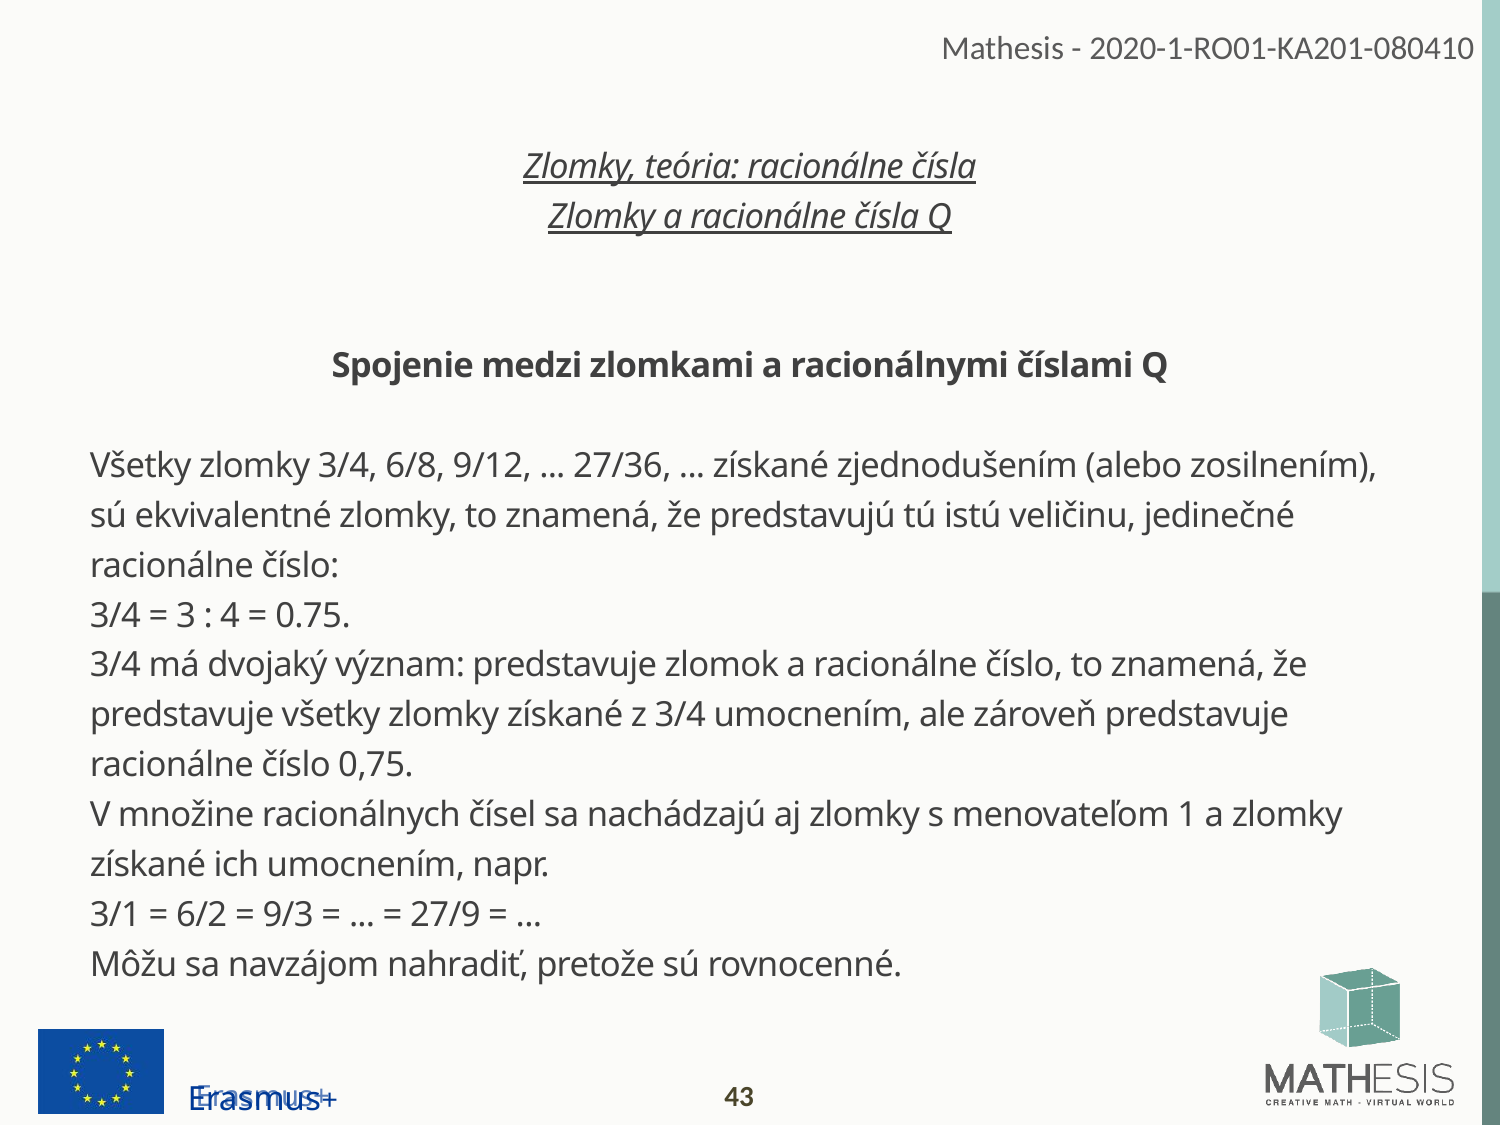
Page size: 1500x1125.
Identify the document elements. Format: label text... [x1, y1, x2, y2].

list Zlomky, teória: racionálne čísla Zlomky a racionálne čísla Q Spojenie medzi zlomkami a racionálnymi číslami Q Všetky zlomky 3/4, 6/8, 9/12, ... 27/36, ... získané zjednodušením (alebo zosilnením), sú ekvivalentné zlomky, to znamená, že predstavujú tú istú veličinu, jedinečné racionálne číslo: 3/4 = 3 : 4 = 0.75. 3/4 má dvojaký význam: predstavuje zlomok a racionálne číslo, to znamená, že predstavuje všetky zlomky získané z 3/4 umocnením, ale zároveň predstavuje racionálne číslo 0,75. V množine racionálnych čísel sa nachádzajú aj zlomky s menovateľom 1 a zlomky získané ich umocnením, napr. 3/1 = 6/2 = 9/3 = ... = 27/9 = ... Môžu sa navzájom nahradiť, pretože sú rovnocenné. [75, 128, 1425, 1005]
picture [38, 1029, 164, 1114]
